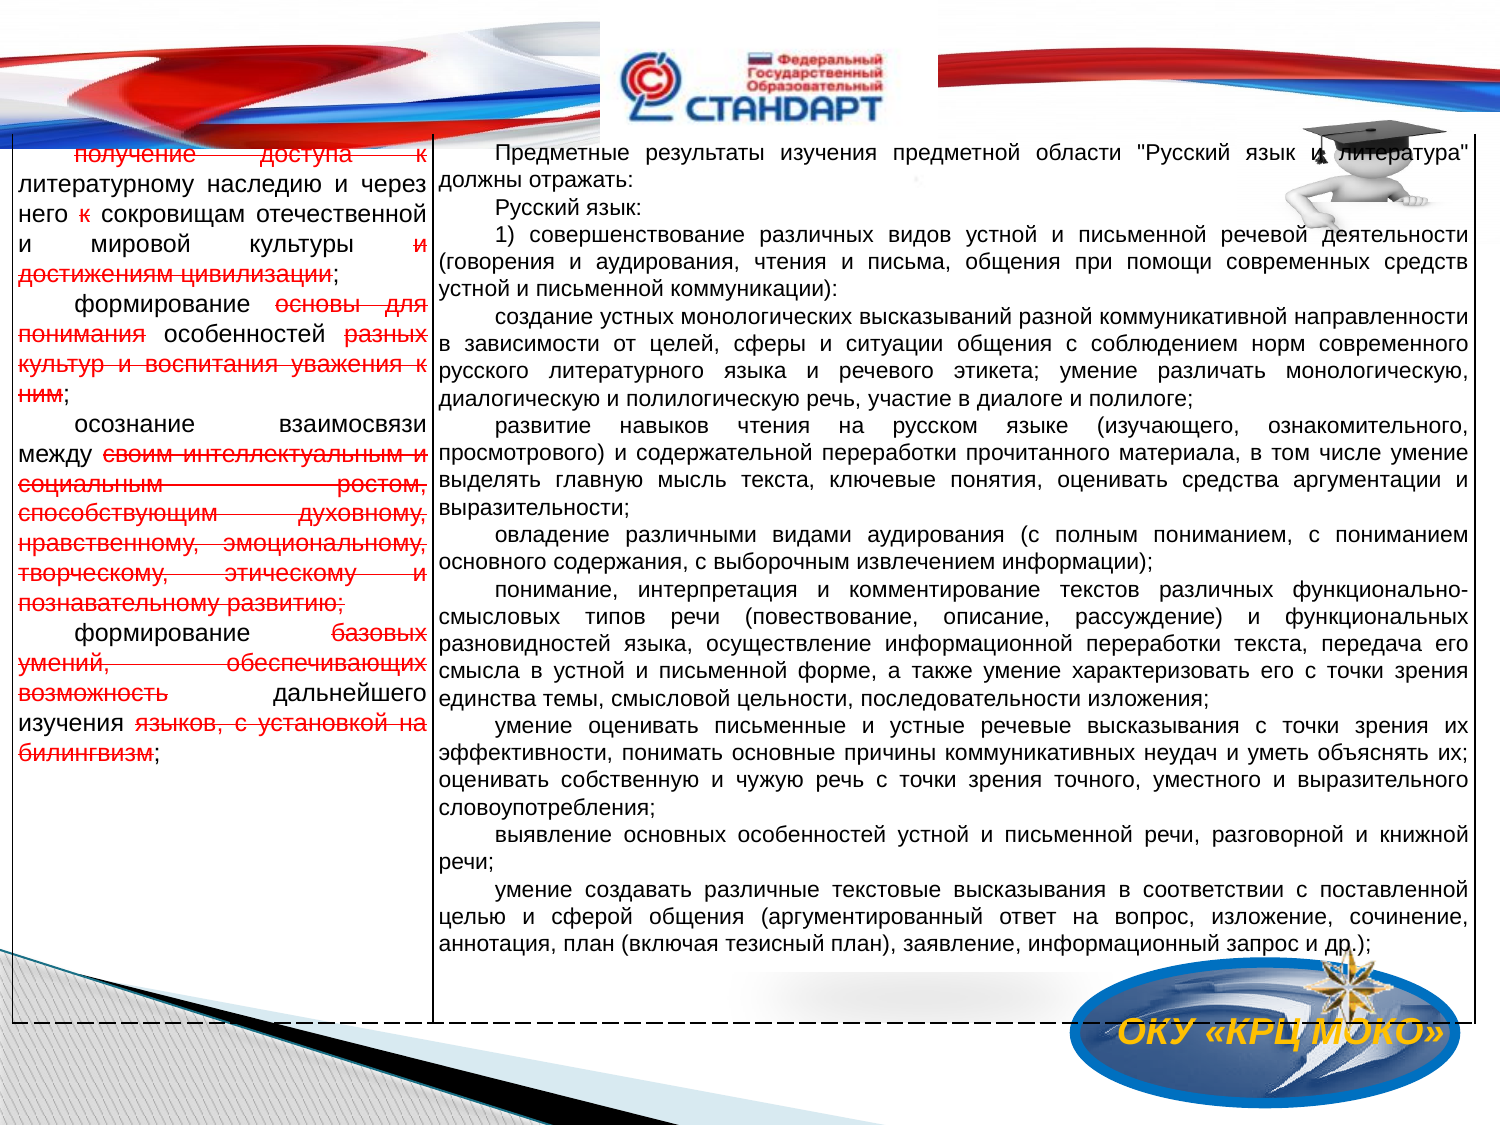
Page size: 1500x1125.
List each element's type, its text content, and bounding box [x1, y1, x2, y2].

table_header Предметные результаты изучения предметной области "Русский язык и литература" должны отражать: Русский язык: 1) совершенствование различных видов устной и письменной речевой деятельности (говорения и аудирования, чтения и письма, общения при помощи современных средств устной и письменной коммуникации): создание устных монологических высказываний разной коммуникативной направленности в зависимости от целей, сферы и ситуации общения с соблюдением норм современного русского литературного языка и речевого этикета; умение различать монологическую, диалогическую и полилогическую речь, участие в диалоге и полилоге; развитие навыков чтения на русском языке (изучающего, ознакомительного, просмотрового) и содержательной переработки прочитанного материала, в том числе умение выделять главную мысль текста, ключевые понятия, оценивать средства аргументации и выразительности; овладение различными видами аудирования (с полным пониманием, с пониманием основного содержания, с выборочным извлечением информации); понимание, интерпретация и комментирование текстов различных функционально-смысловых типов речи (повествование, описание, рассуждение) и функциональных разновидностей языка, осуществление информационной переработки текста, передача его смысла в устной и письменной форме, а также умение характеризовать его с точки зрения единства темы, смысловой цельности, последовательности изложения; умение оценивать письменные и устные речевые высказывания с точки зрения их эффективности, понимать основные причины коммуникативных неудач и уметь объяснять их; оценивать собственную и чужую речь с точки зрения точного, уместного и выразительного словоупотребления; выявление основных особенностей устной и письменной речи, разговорной и книжной речи; умение создавать различные текстовые высказывания в соответствии с поставленной целью и сферой общения (аргументированный ответ на вопрос, изложение, сочинение, аннотация, план (включая тезисный план), заявление, информационный запрос и др.); [434, 159, 1474, 1023]
picture [0, 0, 1500, 244]
picture [1074, 937, 1456, 1104]
table_header получение доступа к литературному наследию и через него к сокровищам отечественной и мировой культуры и достижениям цивилизации; формирование основы для понимания особенностей разных культур и воспитания уважения к ним; осознание взаимосвязи между своим интеллектуальным и социальным ростом, способствующим духовному, нравственному, эмоциональному, творческому, этическому и познавательному развитию; формирование базовых умений, обеспечивающих возможность дальнейшего изучения языков, с установкой на билингвизм; [13, 159, 432, 1023]
